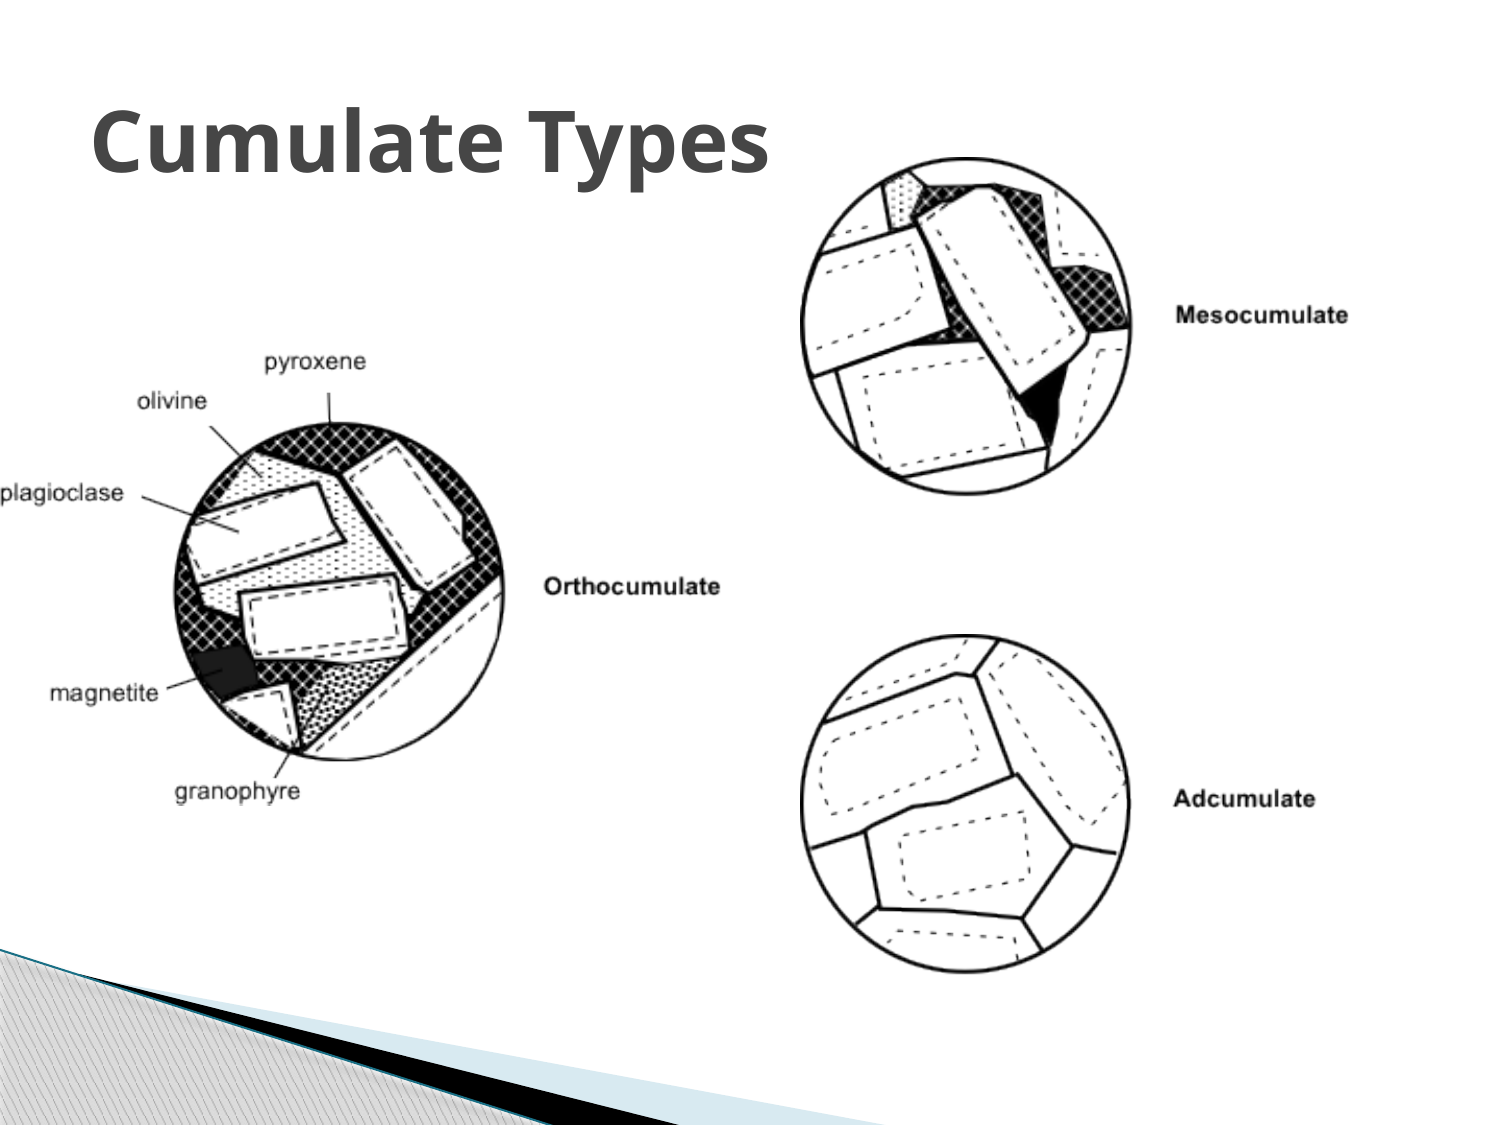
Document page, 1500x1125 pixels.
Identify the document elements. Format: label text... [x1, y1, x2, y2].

picture [799, 156, 1353, 500]
picture [0, 347, 726, 807]
picture [799, 634, 1324, 977]
title Cumulate Types [75, 45, 1425, 233]
